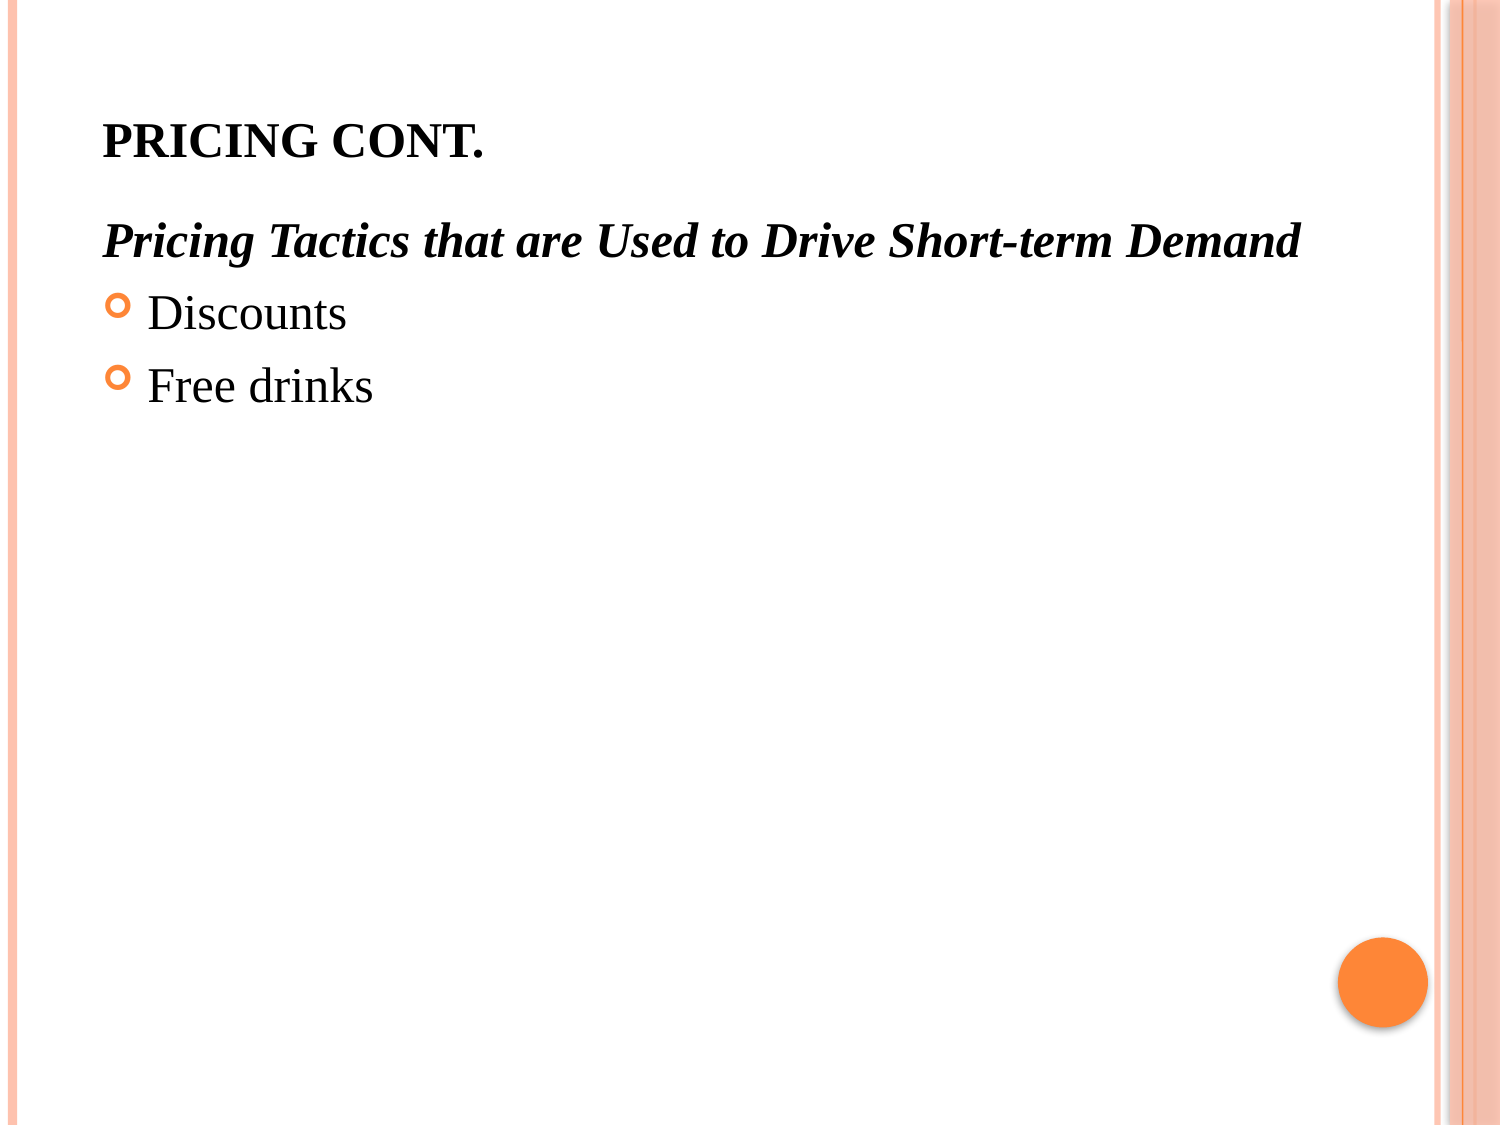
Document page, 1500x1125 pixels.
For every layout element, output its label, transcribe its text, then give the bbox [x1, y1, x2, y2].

list Pricing Tactics that are Used to Drive Short-term Demand Discounts Free drinks [87, 200, 1438, 688]
title Pricing Cont. [87, 62, 1438, 175]
